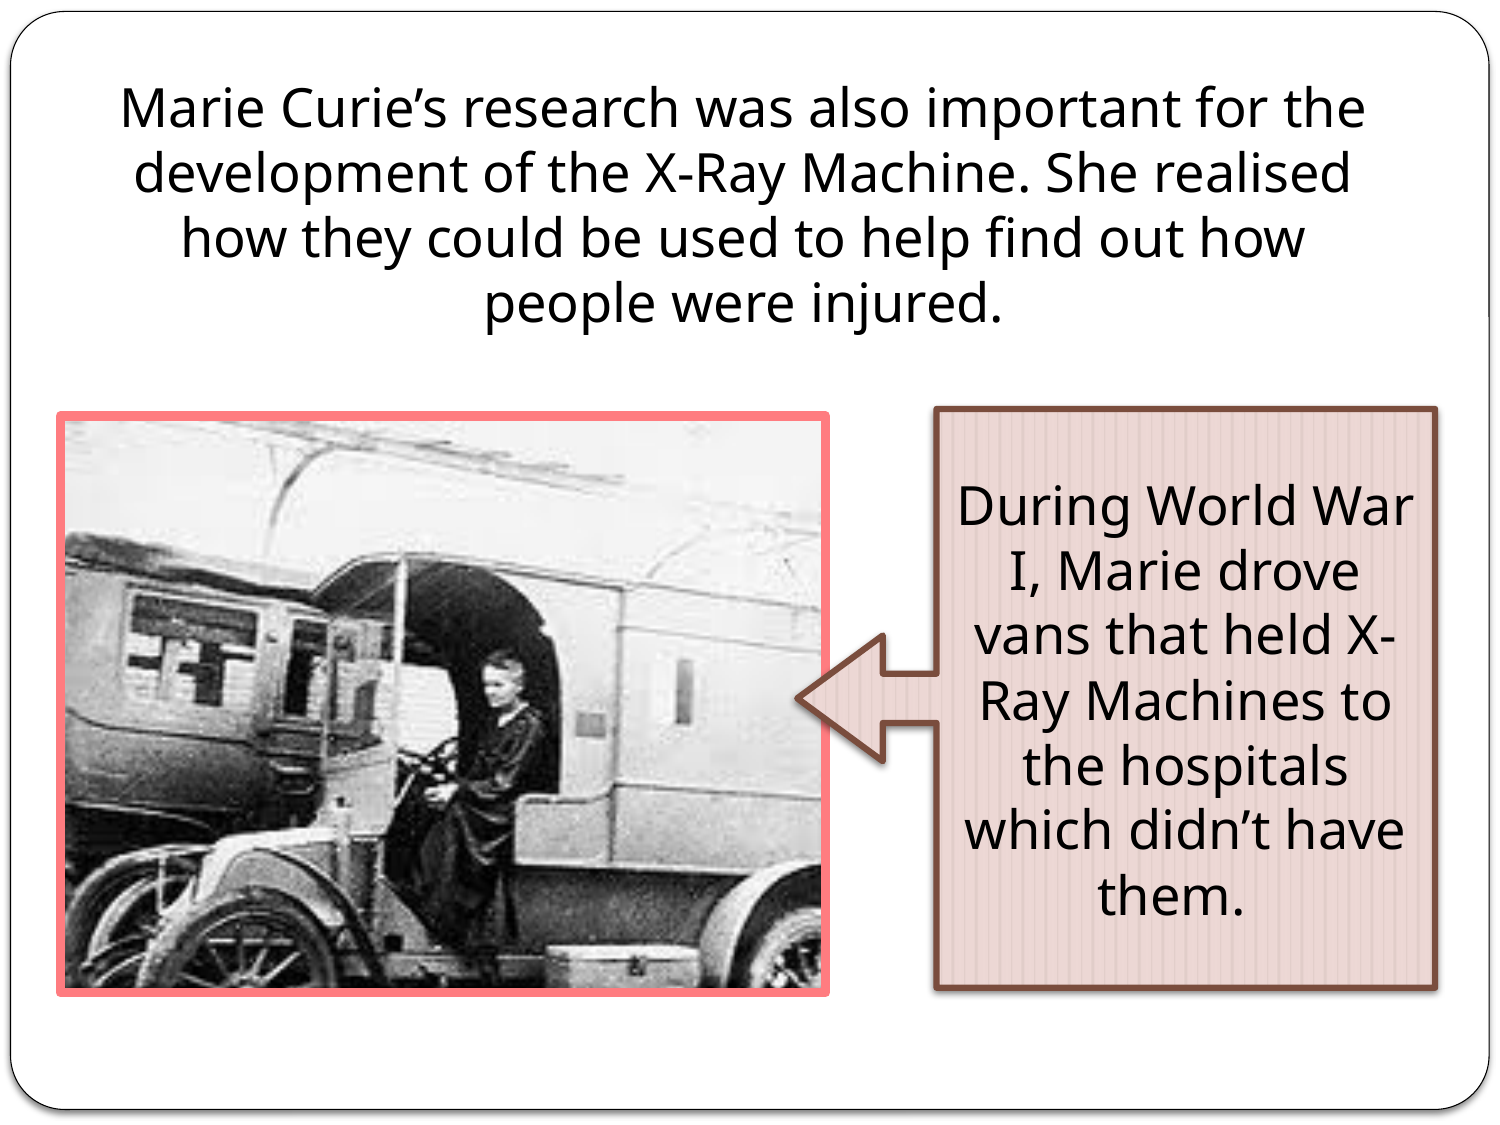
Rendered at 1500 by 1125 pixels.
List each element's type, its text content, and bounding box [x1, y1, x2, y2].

text_box During World War I, Marie drove vans that held X-Ray Machines to the hospitals which didn’t have them. [826, 408, 1436, 989]
text_box Marie Curie’s research was also important for the development of the X-Ray Machine. She realised how they could be used to help find out how people were injured. [100, 66, 1388, 341]
picture [64, 420, 822, 988]
